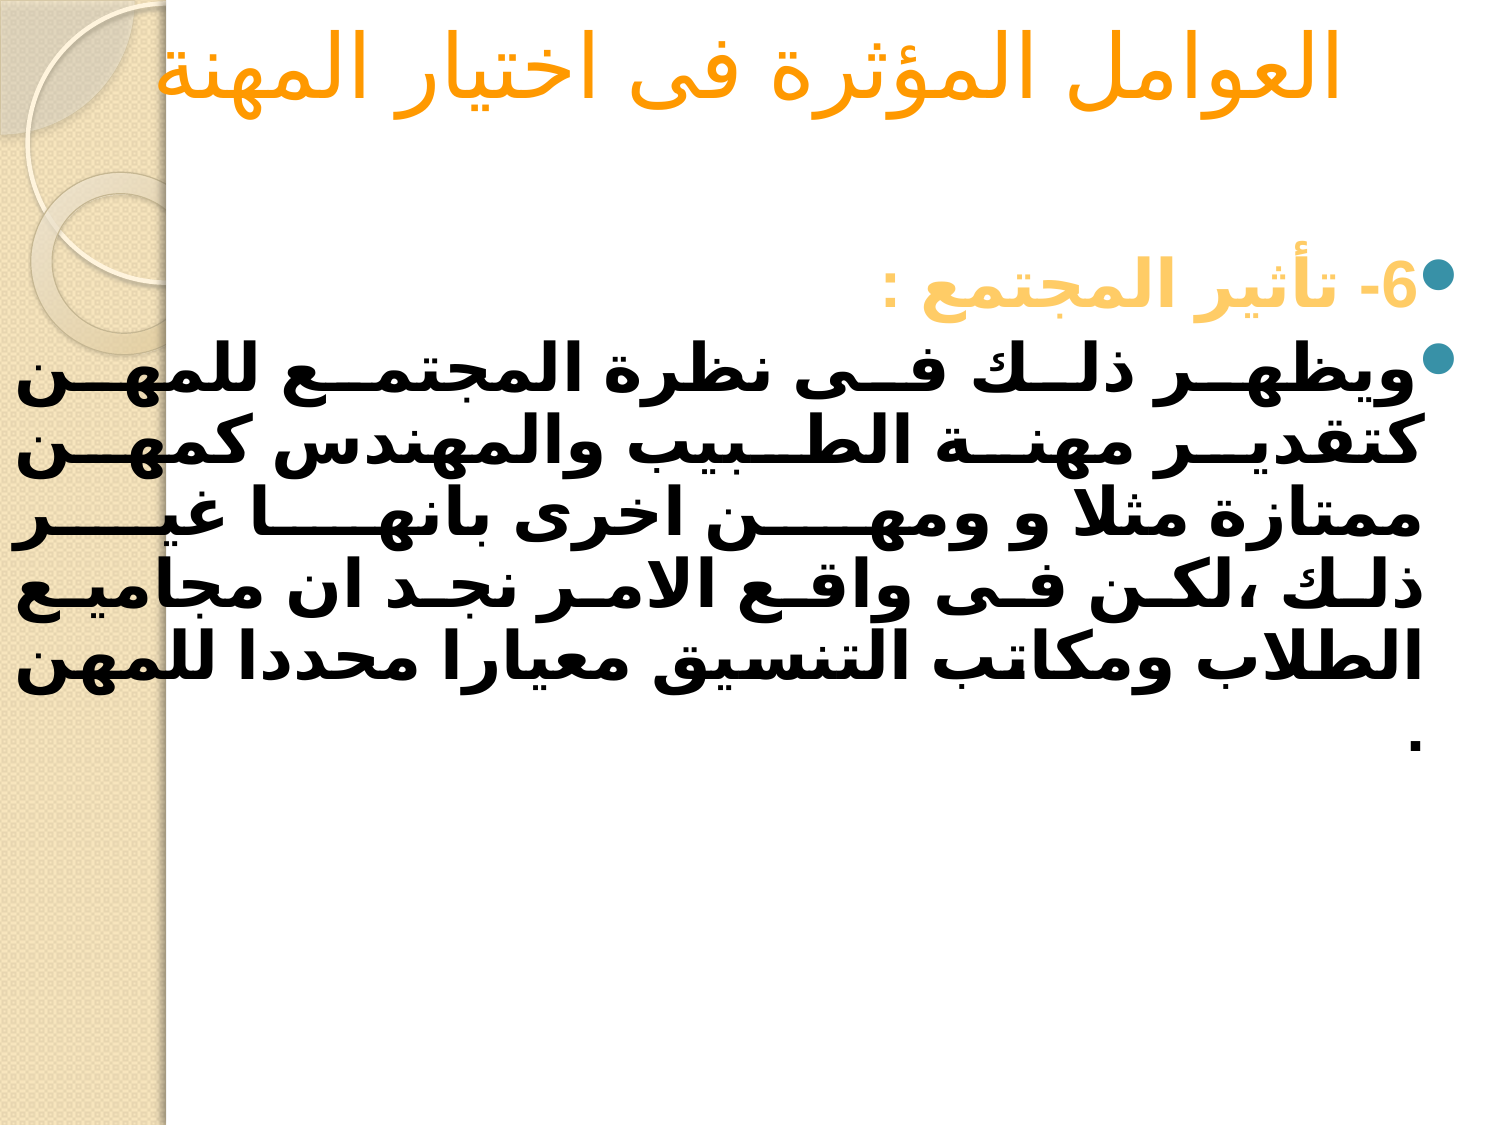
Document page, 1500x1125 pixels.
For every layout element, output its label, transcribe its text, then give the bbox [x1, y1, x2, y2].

list 6- تأثير المجتمع : ويظهر ذلك فى نظرة المجتمع للمهن كتقدير مهنة الطبيب والمهندس كمهن ممتازة مثلا و ومهن اخرى بانها غير ذلك ،لكن فى واقع الامر نجد ان مجاميع الطلاب ومكاتب التنسيق معيارا محددا للمهن . [0, 149, 1500, 1125]
title العوامل المؤثرة فى اختيار المهنة [0, 0, 1500, 125]
